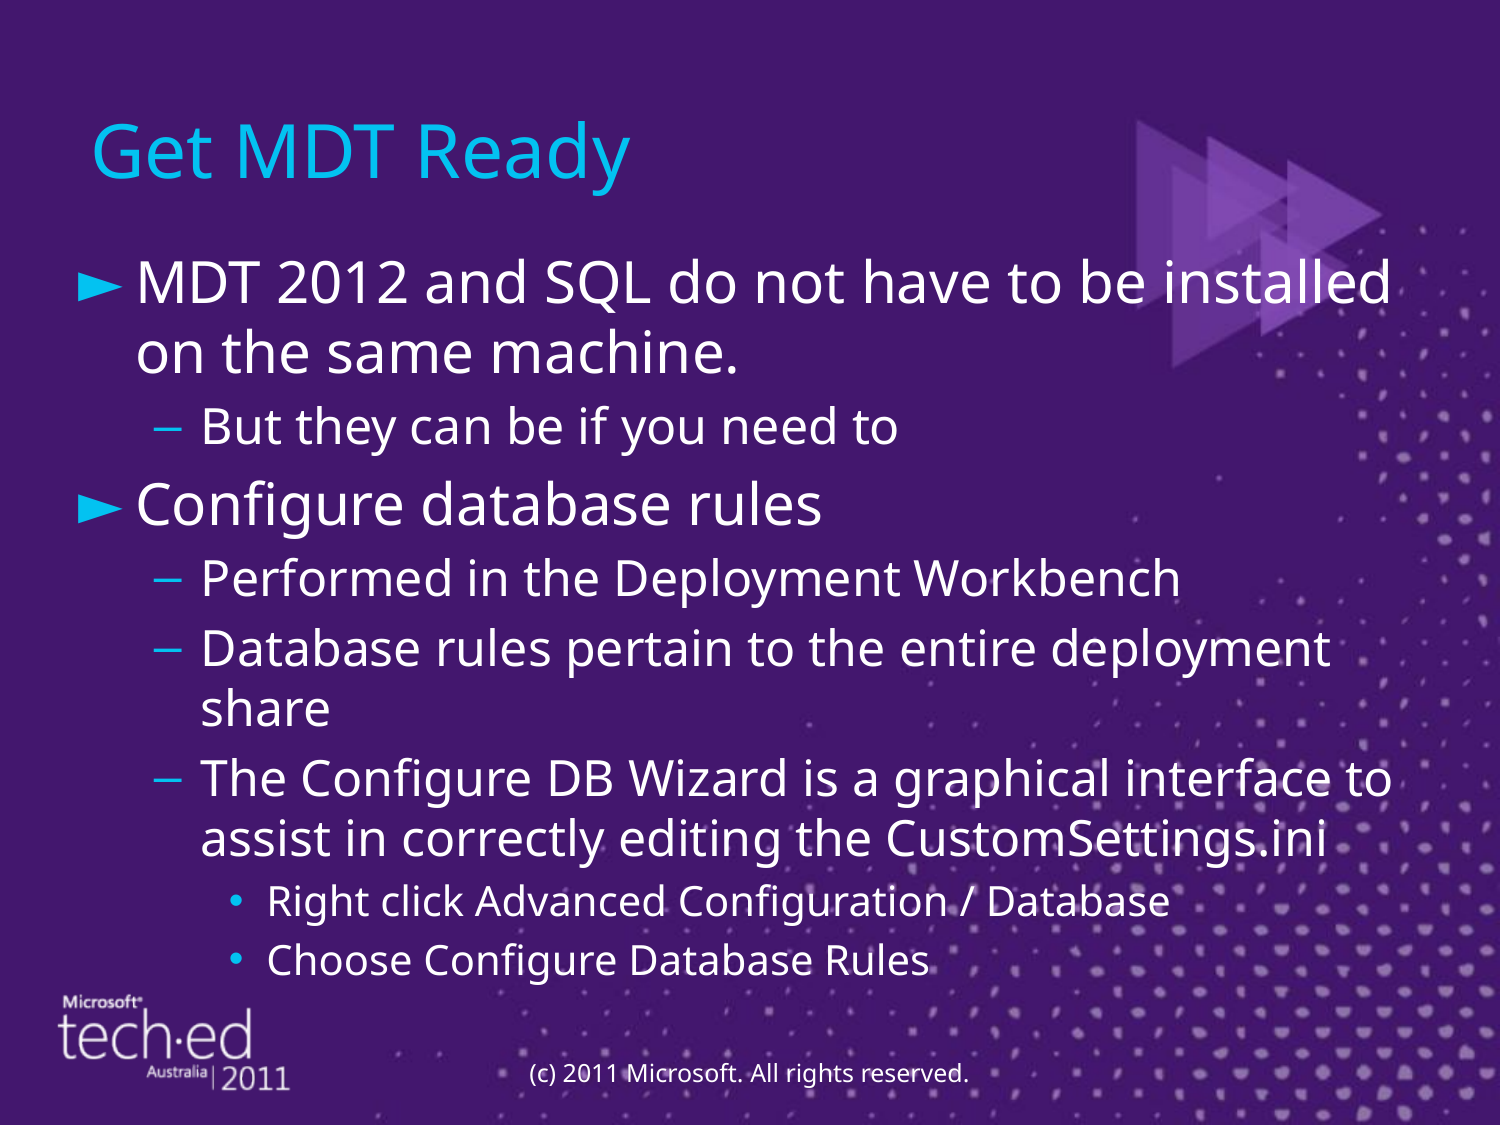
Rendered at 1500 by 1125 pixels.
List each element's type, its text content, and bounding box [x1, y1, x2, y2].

title Get MDT Ready [75, 54, 1425, 237]
picture [0, 0, 1500, 1125]
footer (c) 2011 Microsoft. All rights reserved. [512, 1042, 988, 1103]
list MDT 2012 and SQL do not have to be installed on the same machine. But they can be if you need to Configure database rules Performed in the Deployment Workbench Database rules pertain to the entire deployment share The Configure DB Wizard is a graphical interface to assist in correctly editing the CustomSettings.ini Right click Advanced Configuration / Database Choose Configure Database Rules [63, 237, 1436, 980]
